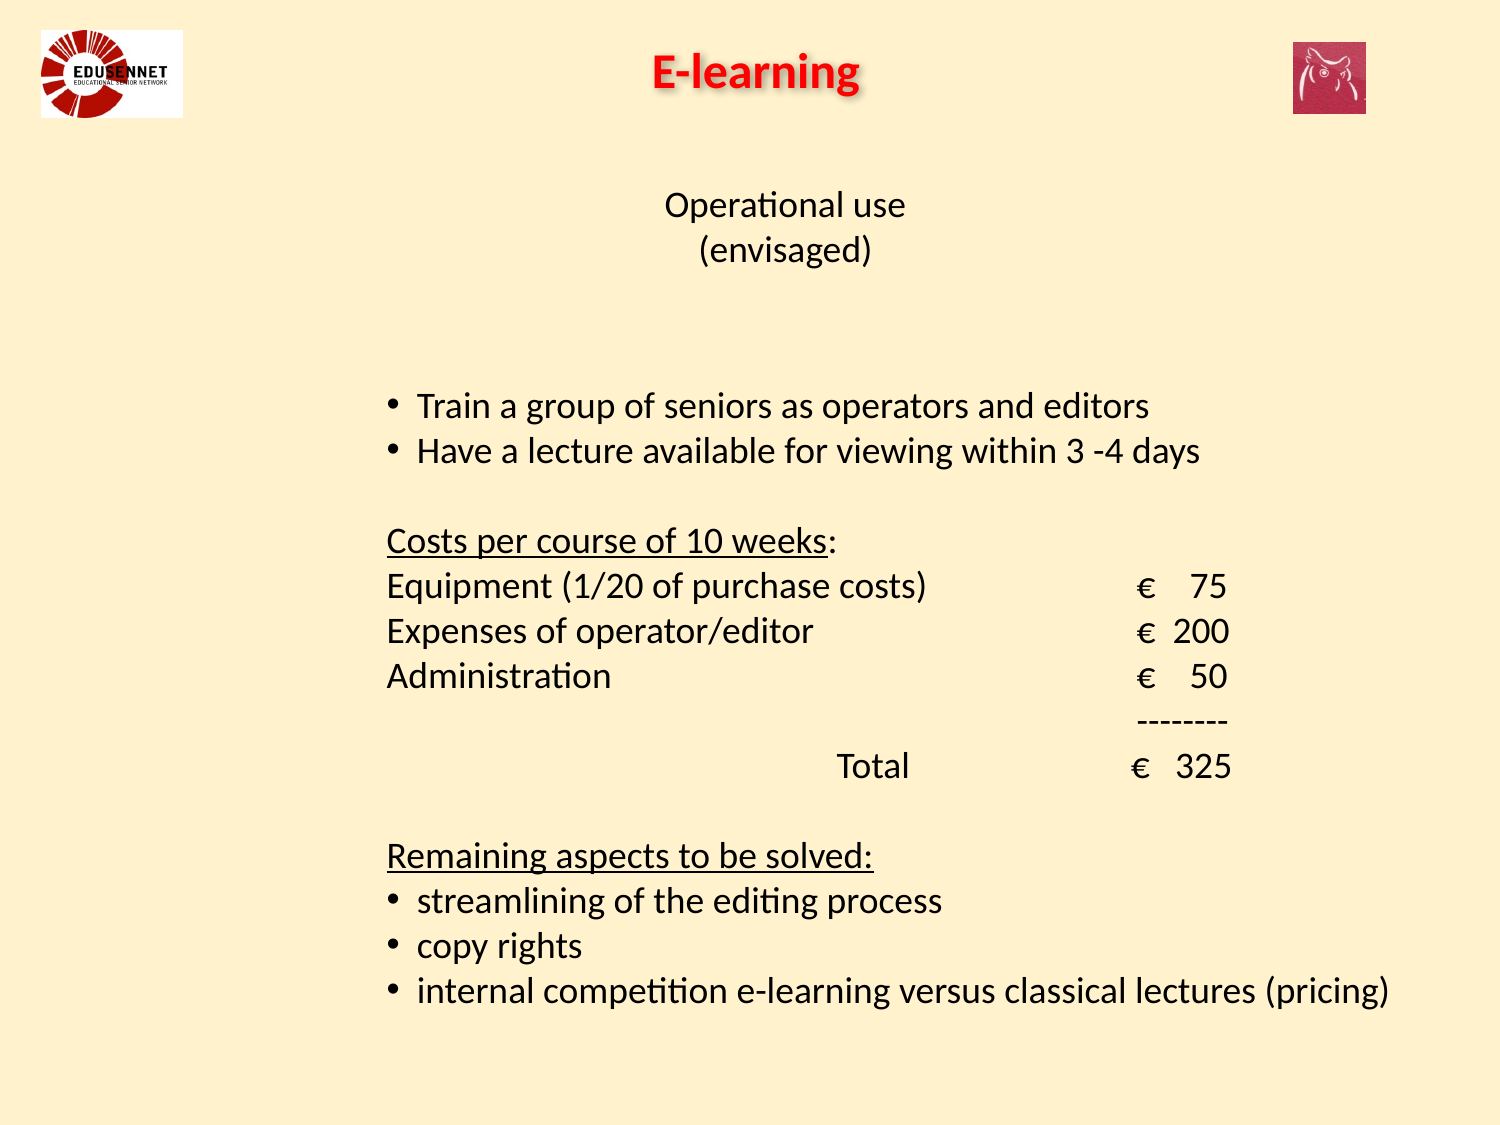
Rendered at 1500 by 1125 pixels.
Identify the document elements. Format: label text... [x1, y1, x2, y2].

text_box Train a group of seniors as operators and editors Have a lecture available for viewing within 3 -4 days Costs per course of 10 weeks: Equipment (1/20 of purchase costs) € 75 Expenses of operator/editor € 200 Administration € 50 -------- Total € 325 Remaining aspects to be solved: streamlining of the editing process copy rights internal competition e-learning versus classical lectures (pricing) [371, 373, 1471, 1064]
text_box E-learning [561, 30, 951, 106]
picture [40, 30, 184, 118]
text_box Operational use (envisaged) [478, 172, 1093, 278]
picture [1293, 42, 1367, 114]
